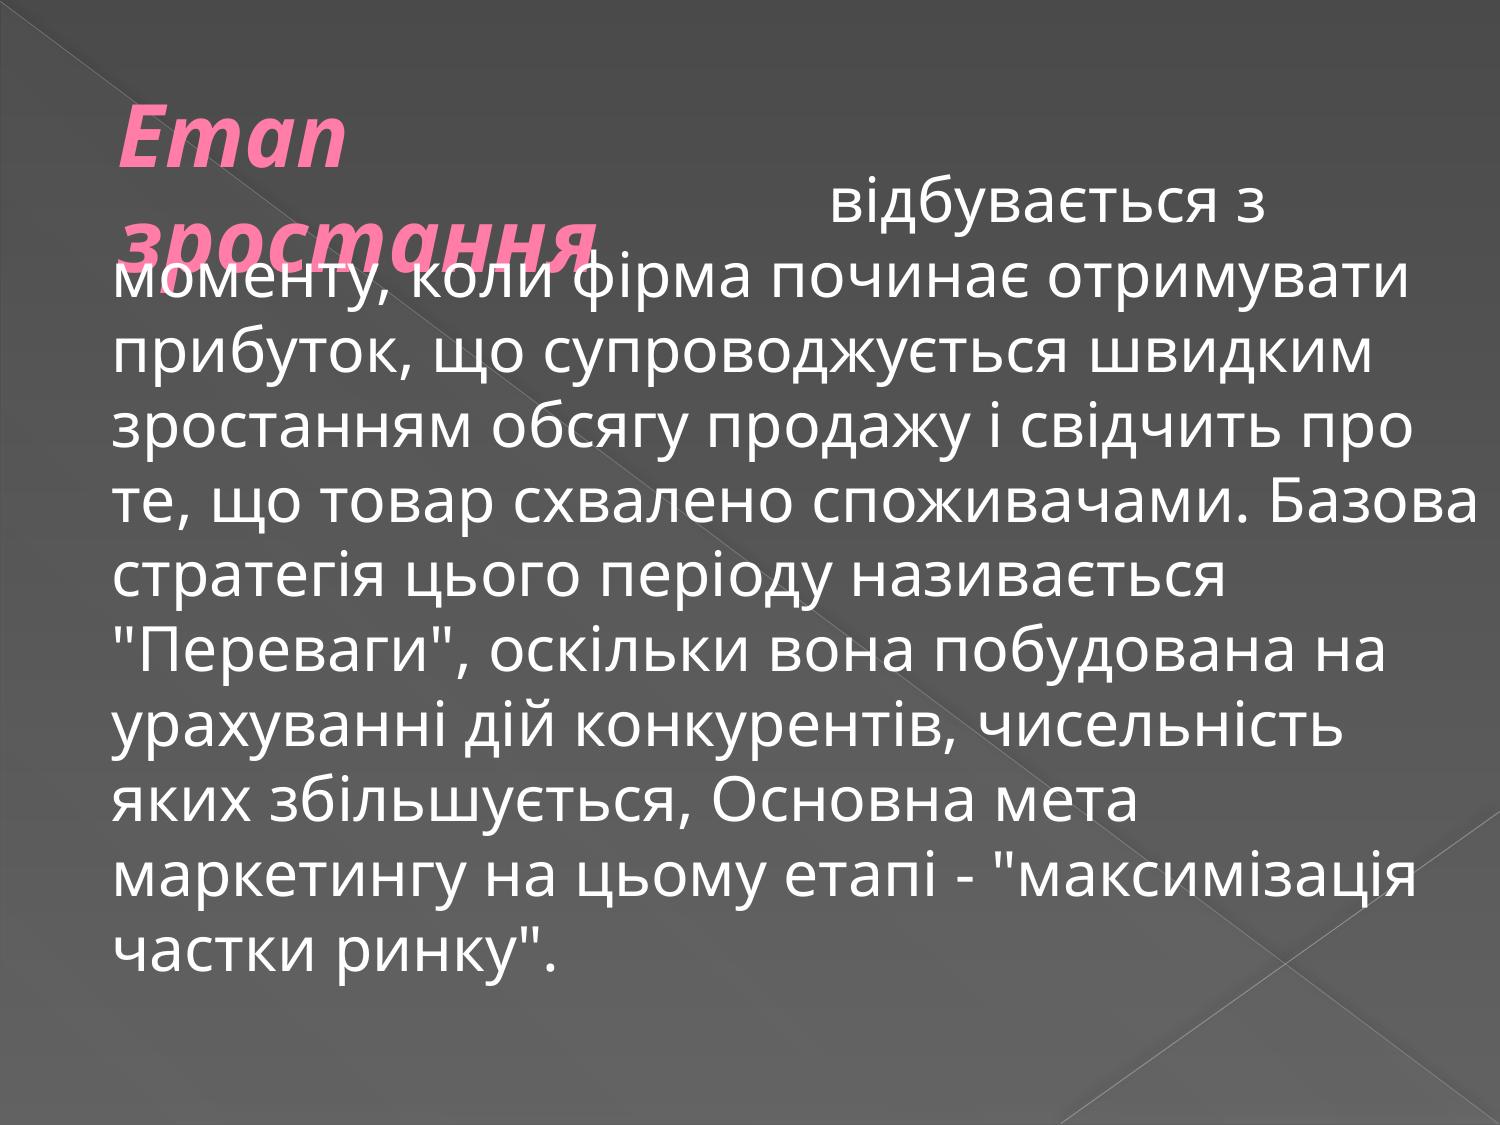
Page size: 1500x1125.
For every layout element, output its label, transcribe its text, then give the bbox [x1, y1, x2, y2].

title Етап зростання [23, 70, 839, 152]
list відбувається з моменту, коли фірма починає отримувати прибуток, що супроводжується швидким зростанням обсягу продажу і свідчить про те, що товар схвалено споживачами. Базова стратегія цього періоду називається "Переваги", оскільки вона побудована на урахуванні дій конкурентів, чисельність яких збільшується, Основна мета маркетингу на цьому етапі - "максимізація частки ринку". [23, 152, 1500, 1125]
